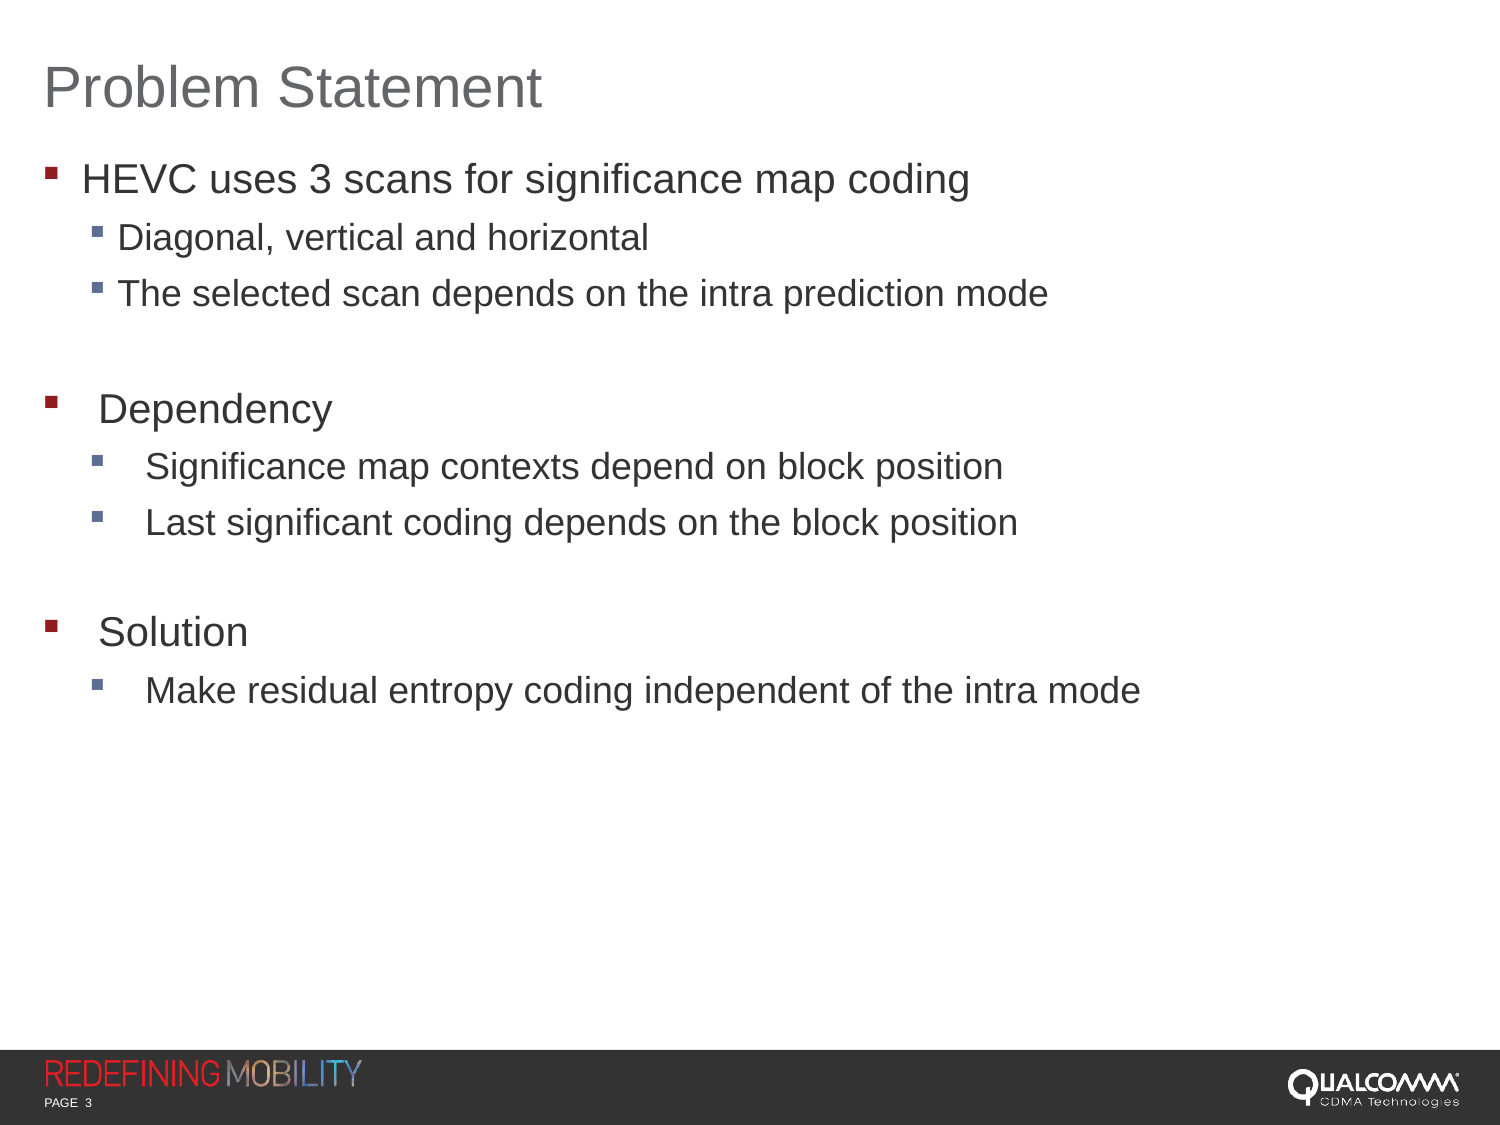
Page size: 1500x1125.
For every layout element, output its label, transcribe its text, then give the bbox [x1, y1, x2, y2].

picture [1278, 1058, 1478, 1114]
picture [30, 1048, 372, 1099]
list HEVC uses 3 scans for significance map coding Diagonal, vertical and horizontal The selected scan depends on the intra prediction mode Dependency Significance map contexts depend on block position Last significant coding depends on the block position Solution Make residual entropy coding independent of the intra mode [26, 148, 1464, 1021]
title Problem Statement [28, 44, 1462, 138]
